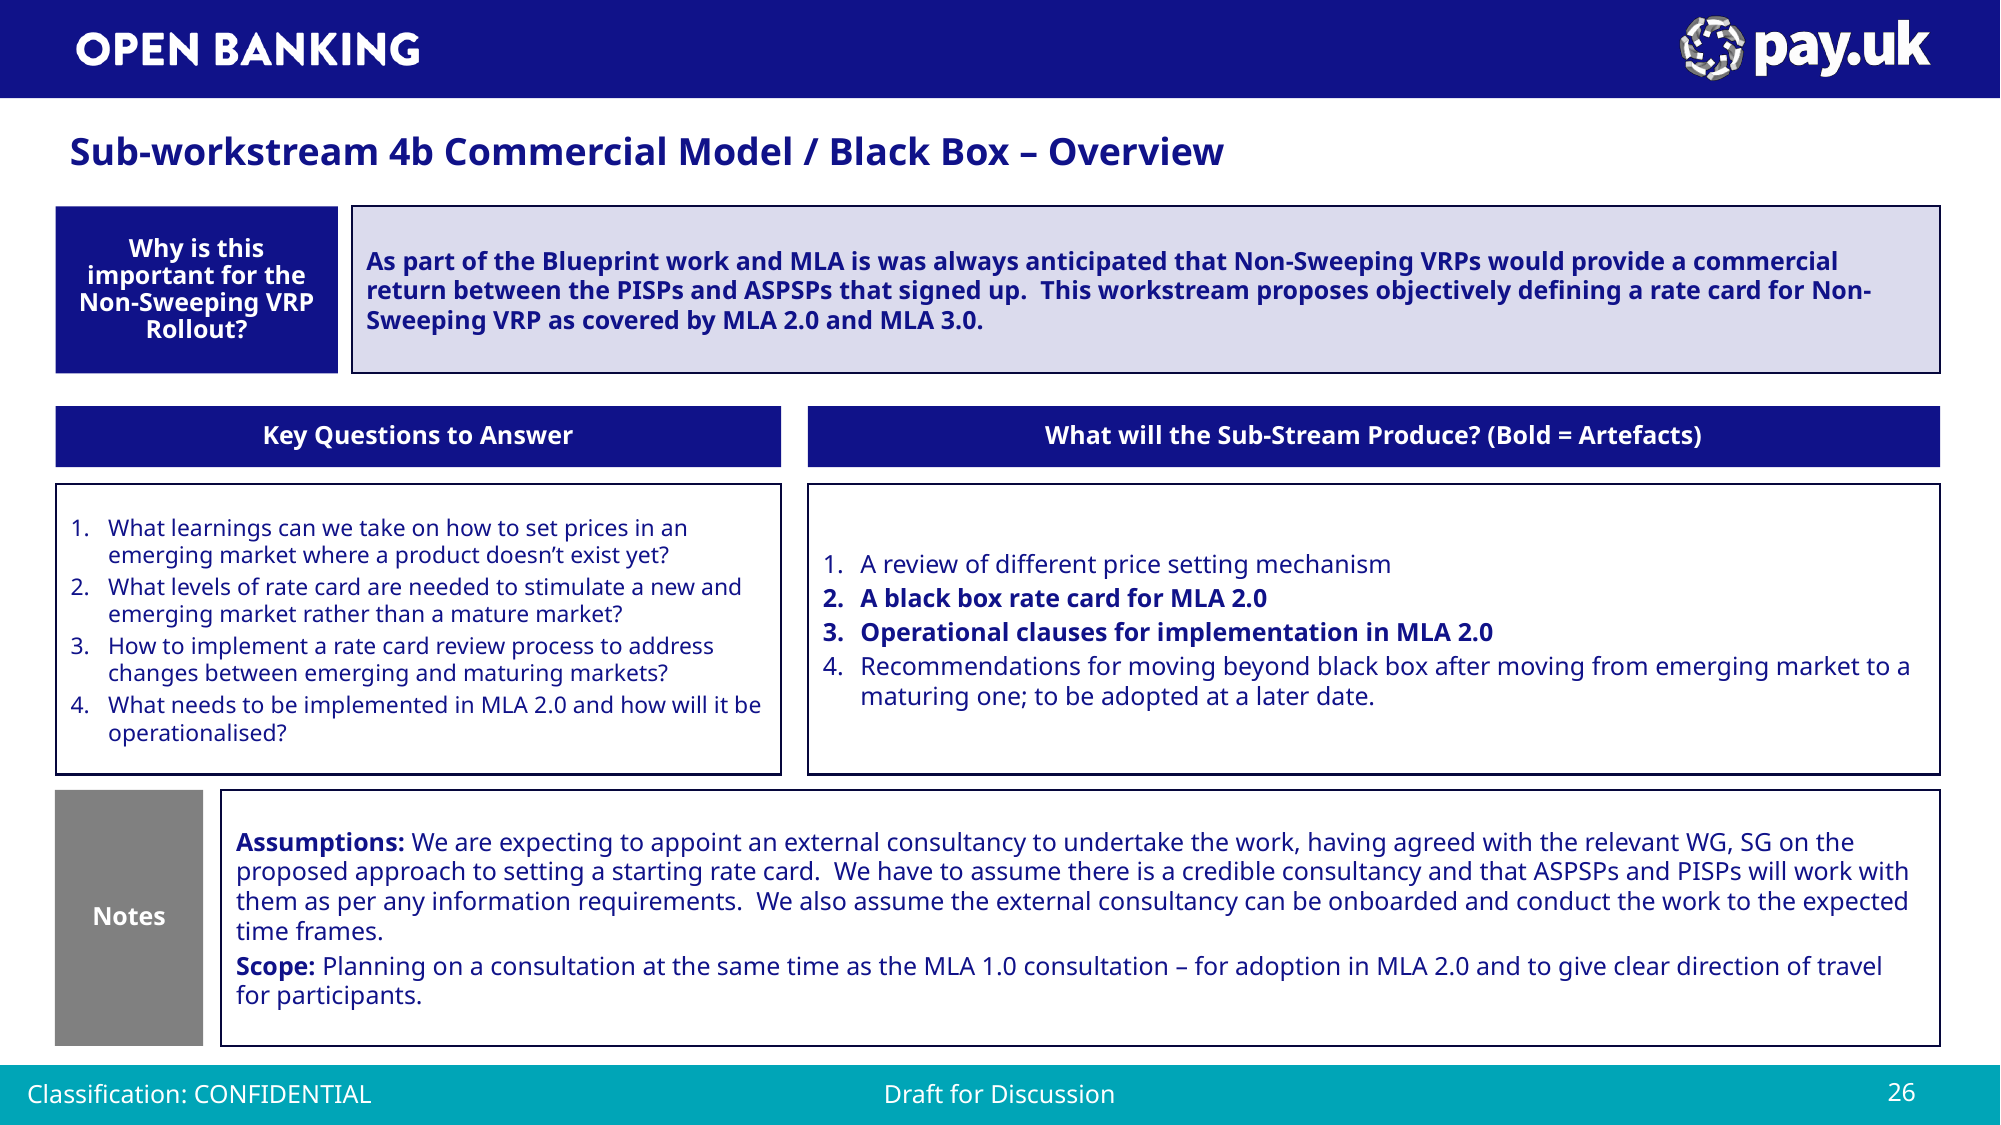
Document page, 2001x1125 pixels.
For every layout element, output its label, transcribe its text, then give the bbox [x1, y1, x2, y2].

list Why is this important for the Non-Sweeping VRP Rollout? [55, 205, 339, 374]
slide_number 26 [1412, 1064, 1932, 1124]
text_box As part of the Blueprint work and MLA is was always anticipated that Non-Sweeping VRPs would provide a commercial return between the PISPs and ASPSPs that signed up. This workstream proposes objectively defining a rate card for Non-Sweeping VRP as covered by MLA 2.0 and MLA 3.0. [351, 205, 1941, 374]
text_box Assumptions: We are expecting to appoint an external consultancy to undertake the work, having agreed with the relevant WG, SG on the proposed approach to setting a starting rate card. We have to assume there is a credible consultancy and that ASPSPs and PISPs will work with them as per any information requirements. We also assume the external consultancy can be onboarded and conduct the work to the expected time frames. Scope: Planning on a consultation at the same time as the MLA 1.0 consultation – for adoption in MLA 2.0 and to give clear direction of travel for participants. [220, 789, 1941, 1047]
picture [1670, 1, 1939, 87]
text_box Classification: CONFIDENTIAL [1, 1063, 399, 1124]
picture [43, 0, 452, 99]
text_box Notes [54, 789, 204, 1047]
footer Draft for Discussion [662, 1064, 1338, 1124]
text_box What will the Sub-Stream Produce? (Bold = Artefacts) [807, 405, 1941, 468]
text_box What learnings can we take on how to set prices in an emerging market where a product doesn’t exist yet? What levels of rate card are needed to stimulate a new and emerging market rather than a mature market? How to implement a rate card review process to address changes between emerging and maturing markets? What needs to be implemented in MLA 2.0 and how will it be operationalised? [55, 483, 782, 776]
text_box Key Questions to Answer [55, 405, 782, 468]
text_box A review of different price setting mechanism A black box rate card for MLA 2.0 Operational clauses for implementation in MLA 2.0 Recommendations for moving beyond black box after moving from emerging market to a maturing one; to be adopted at a later date. [807, 483, 1941, 776]
title Sub-workstream 4b Commercial Model / Black Box – Overview [54, 125, 1629, 207]
